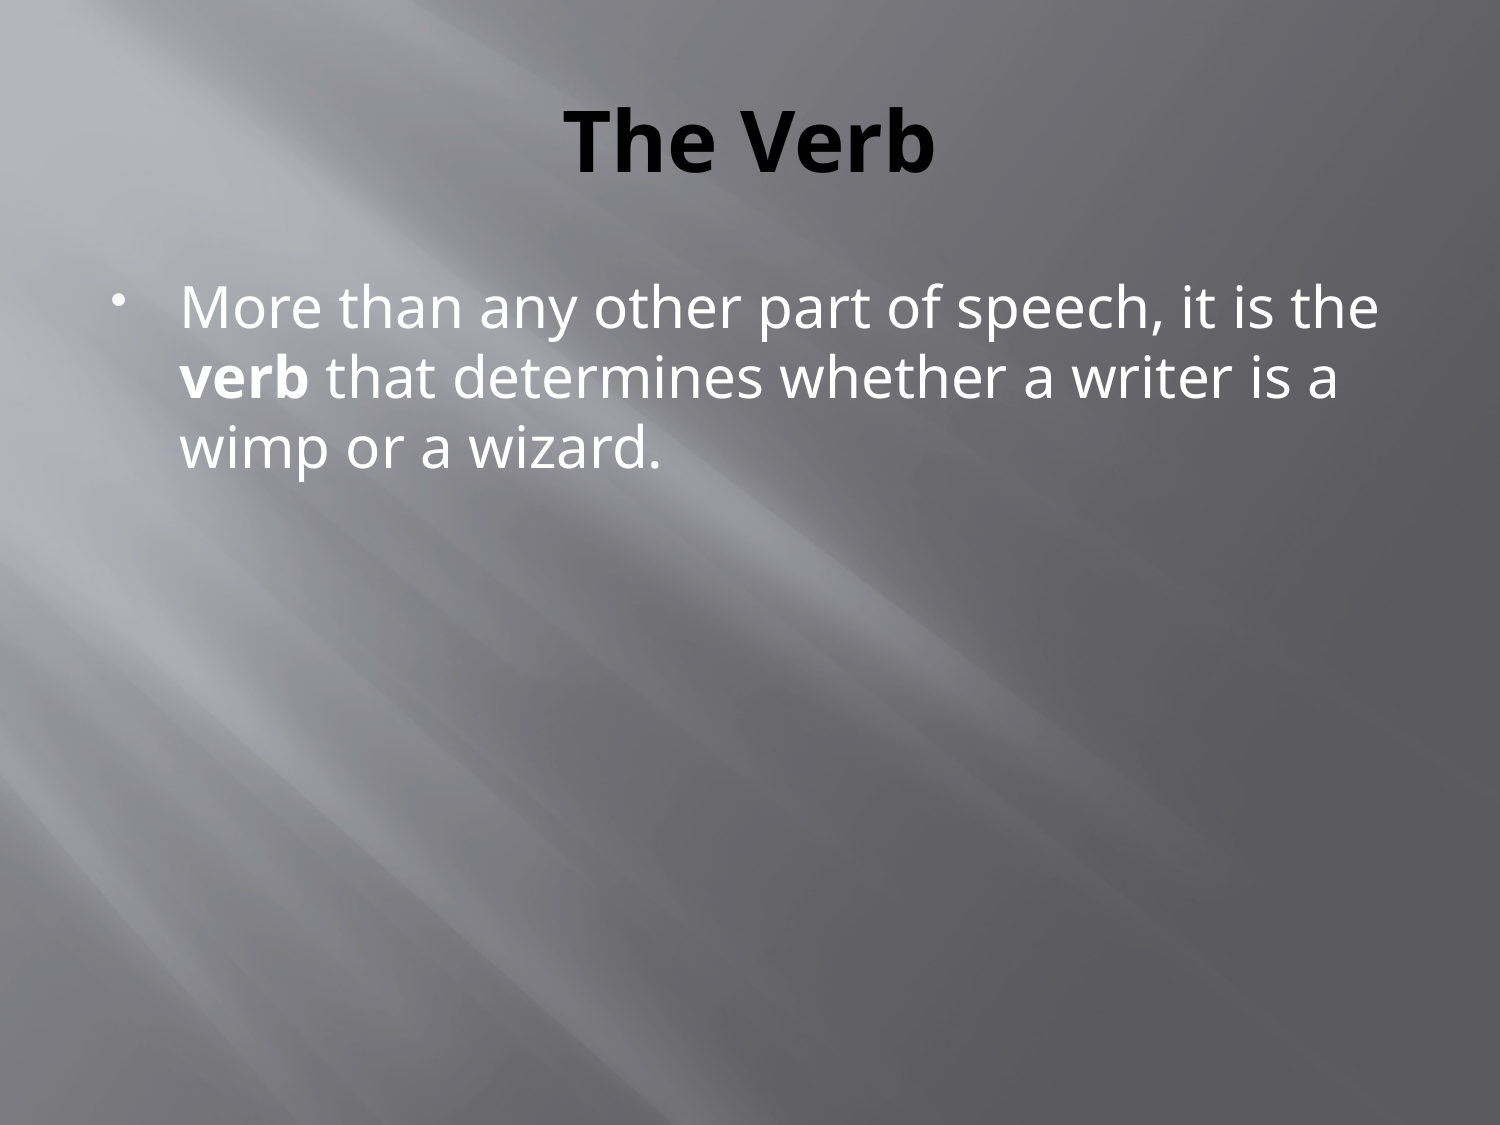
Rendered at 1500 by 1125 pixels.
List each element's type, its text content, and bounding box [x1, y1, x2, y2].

title The Verb [75, 45, 1425, 233]
list More than any other part of speech, it is the verb that determines whether a writer is a wimp or a wizard. [75, 262, 1425, 1035]
